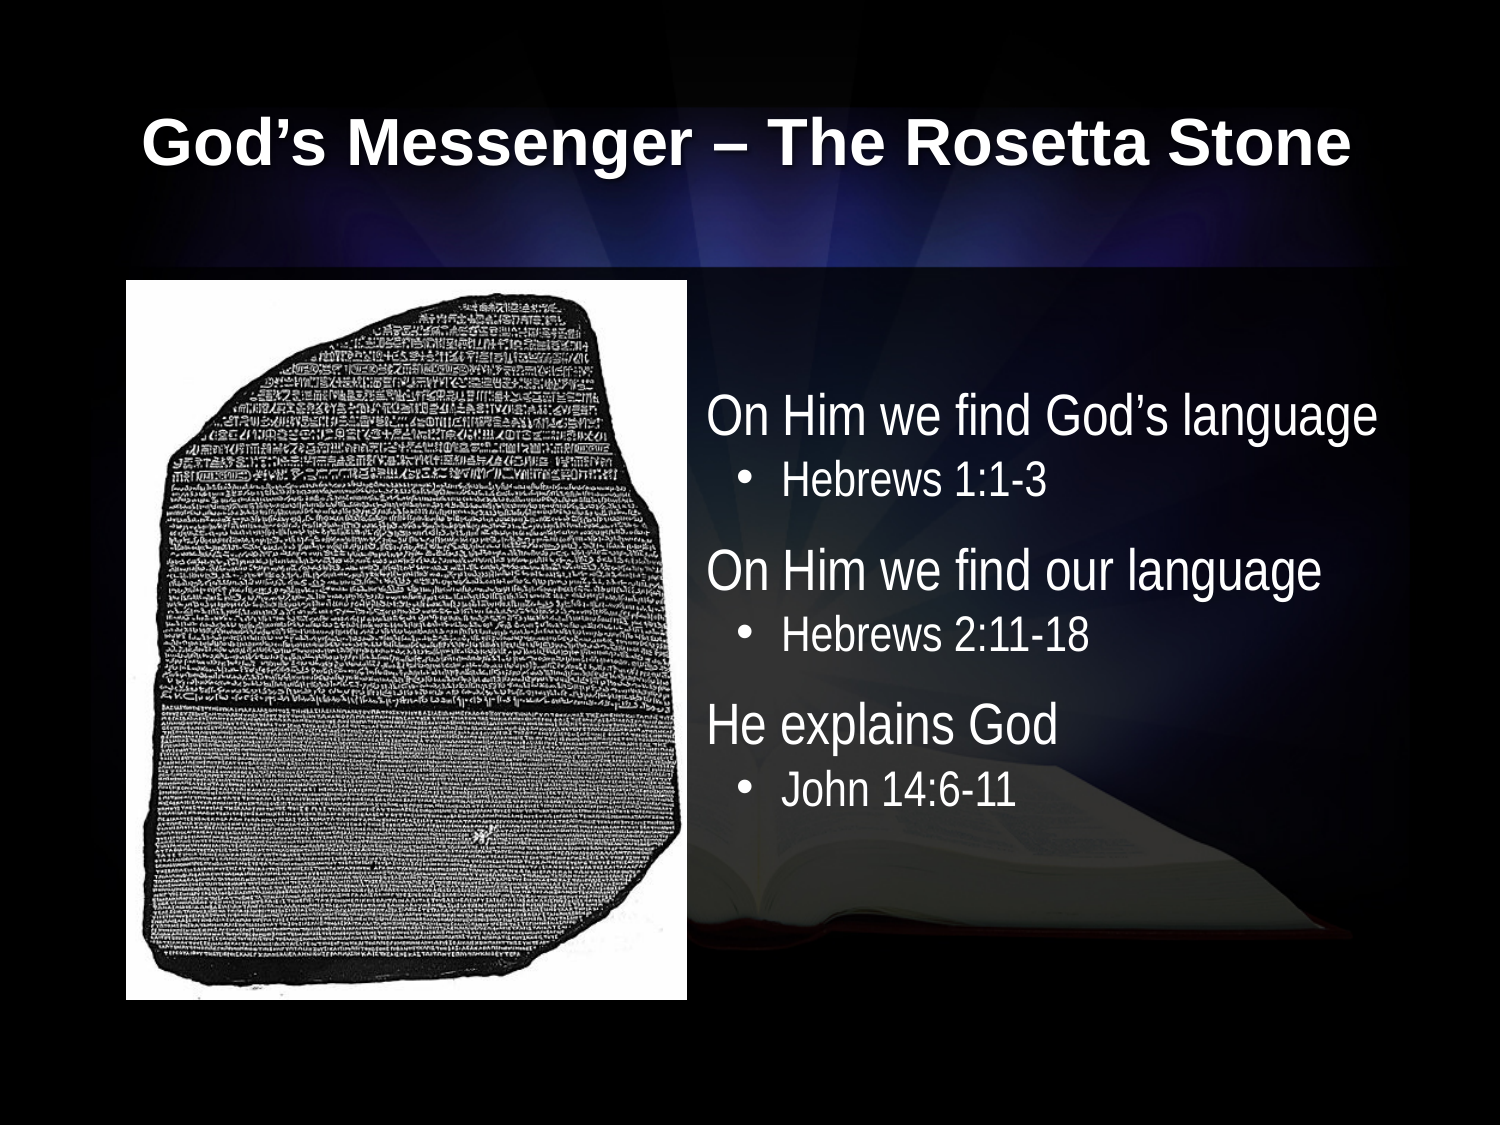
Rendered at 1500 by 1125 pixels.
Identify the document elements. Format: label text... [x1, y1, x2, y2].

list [125, 280, 687, 1000]
title God’s Messenger – The Rosetta Stone [46, 44, 1449, 233]
picture [0, 0, 1500, 1125]
list On Him we find God’s language Hebrews 1:1-3 On Him we find our language Hebrews 2:11-18 He explains God John 14:6-11 [691, 368, 1412, 906]
